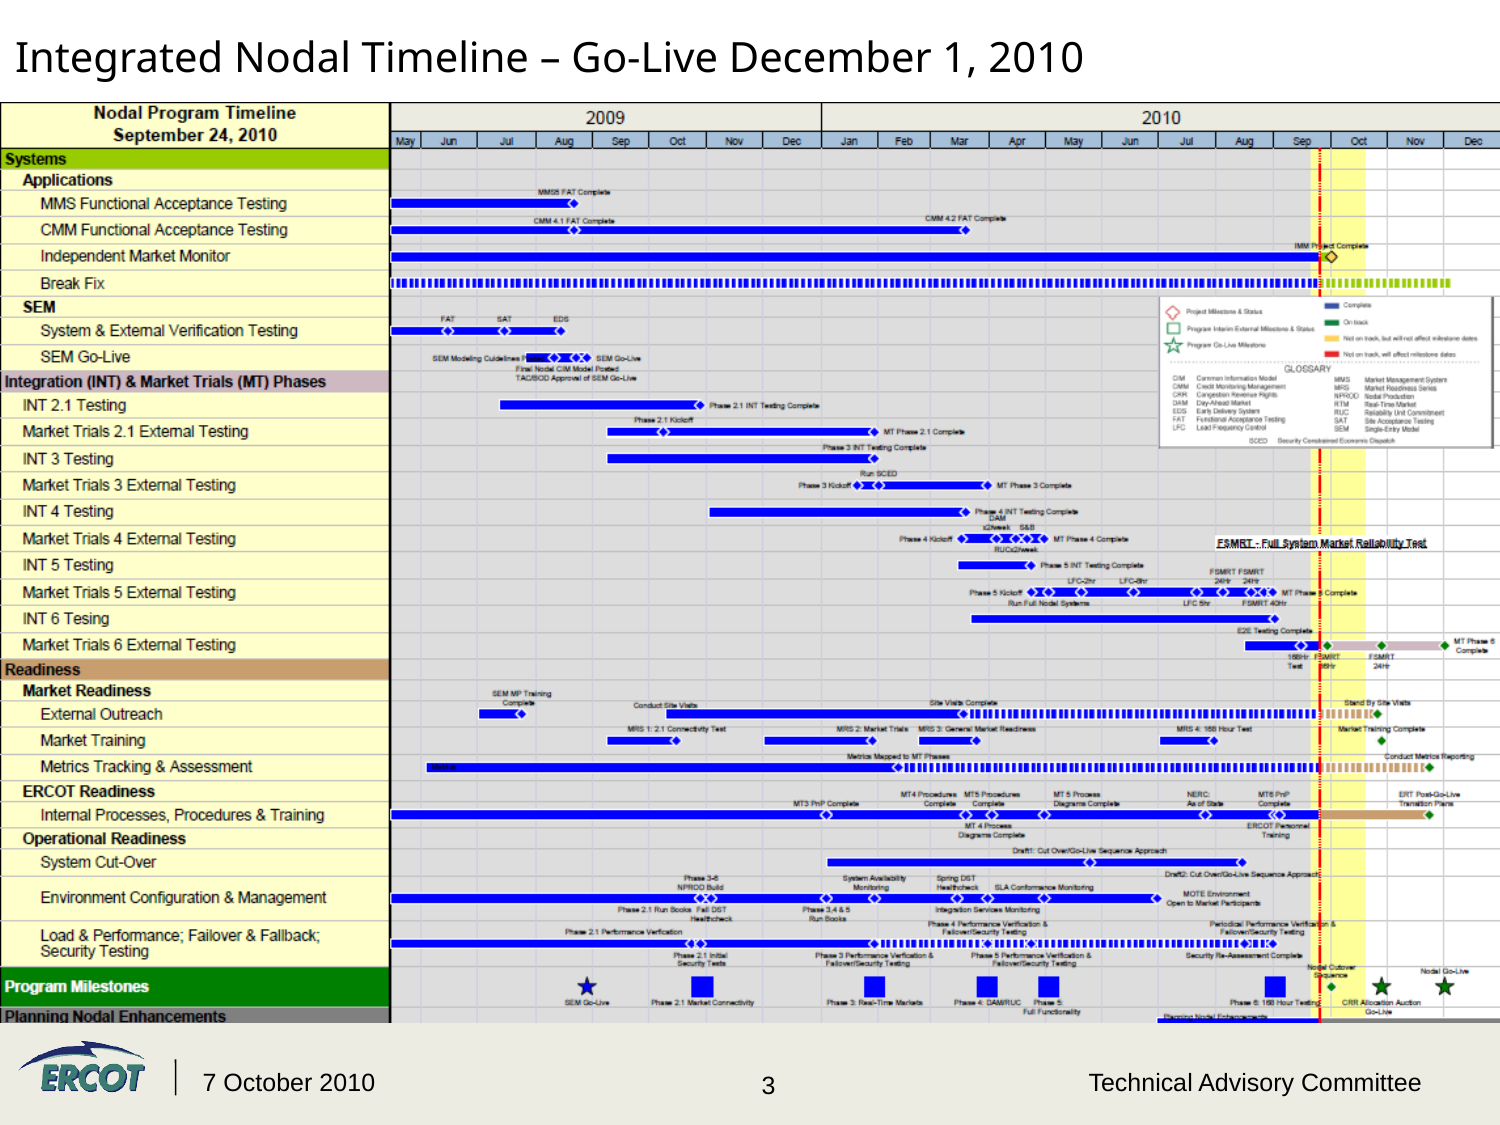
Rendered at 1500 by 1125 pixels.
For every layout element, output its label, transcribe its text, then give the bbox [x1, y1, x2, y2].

picture [0, 101, 1500, 1023]
footer Technical Advisory Committee [1012, 1059, 1438, 1125]
title Integrated Nodal Timeline – Go-Live December 1, 2010 [0, 0, 1451, 101]
picture [10, 1031, 151, 1111]
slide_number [187, 1059, 538, 1125]
